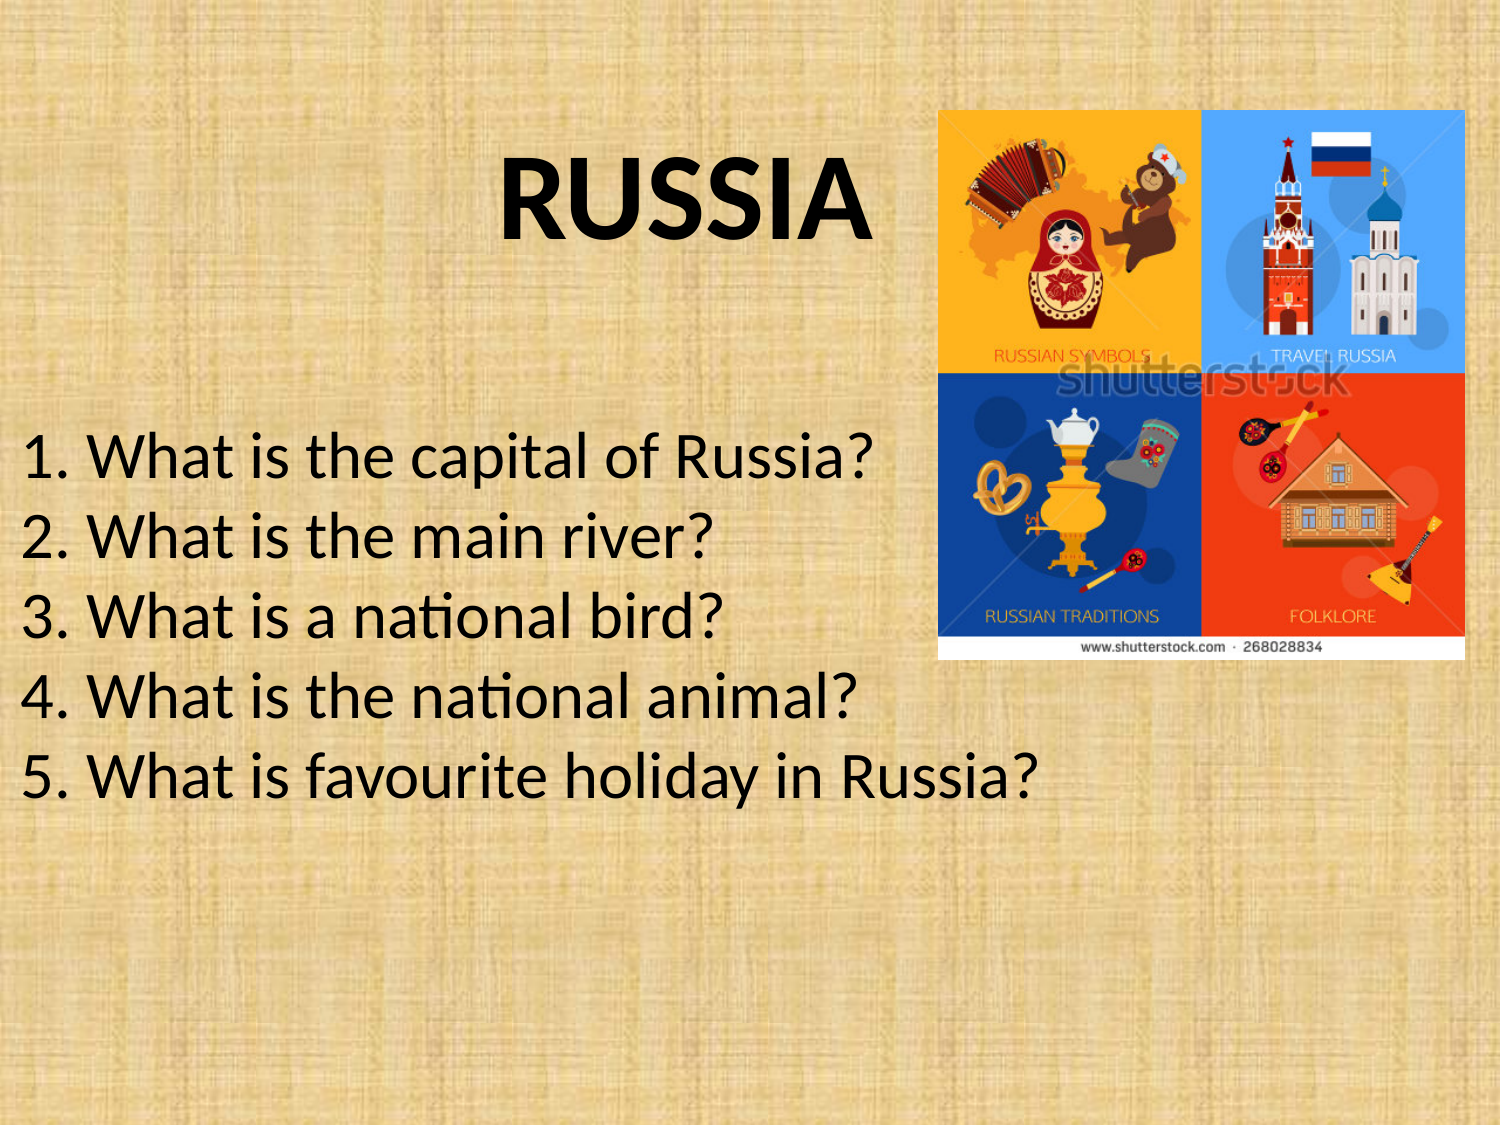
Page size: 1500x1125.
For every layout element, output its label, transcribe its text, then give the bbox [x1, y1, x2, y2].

subtitle 1. What is the capital of Russia? 2. What is the main river? 3. What is a national bird? 4. What is the national animal? 5. What is favourite holiday in Russia? [5, 420, 1176, 988]
picture [0, 0, 1500, 1125]
title RUSSIA [112, 90, 1258, 327]
